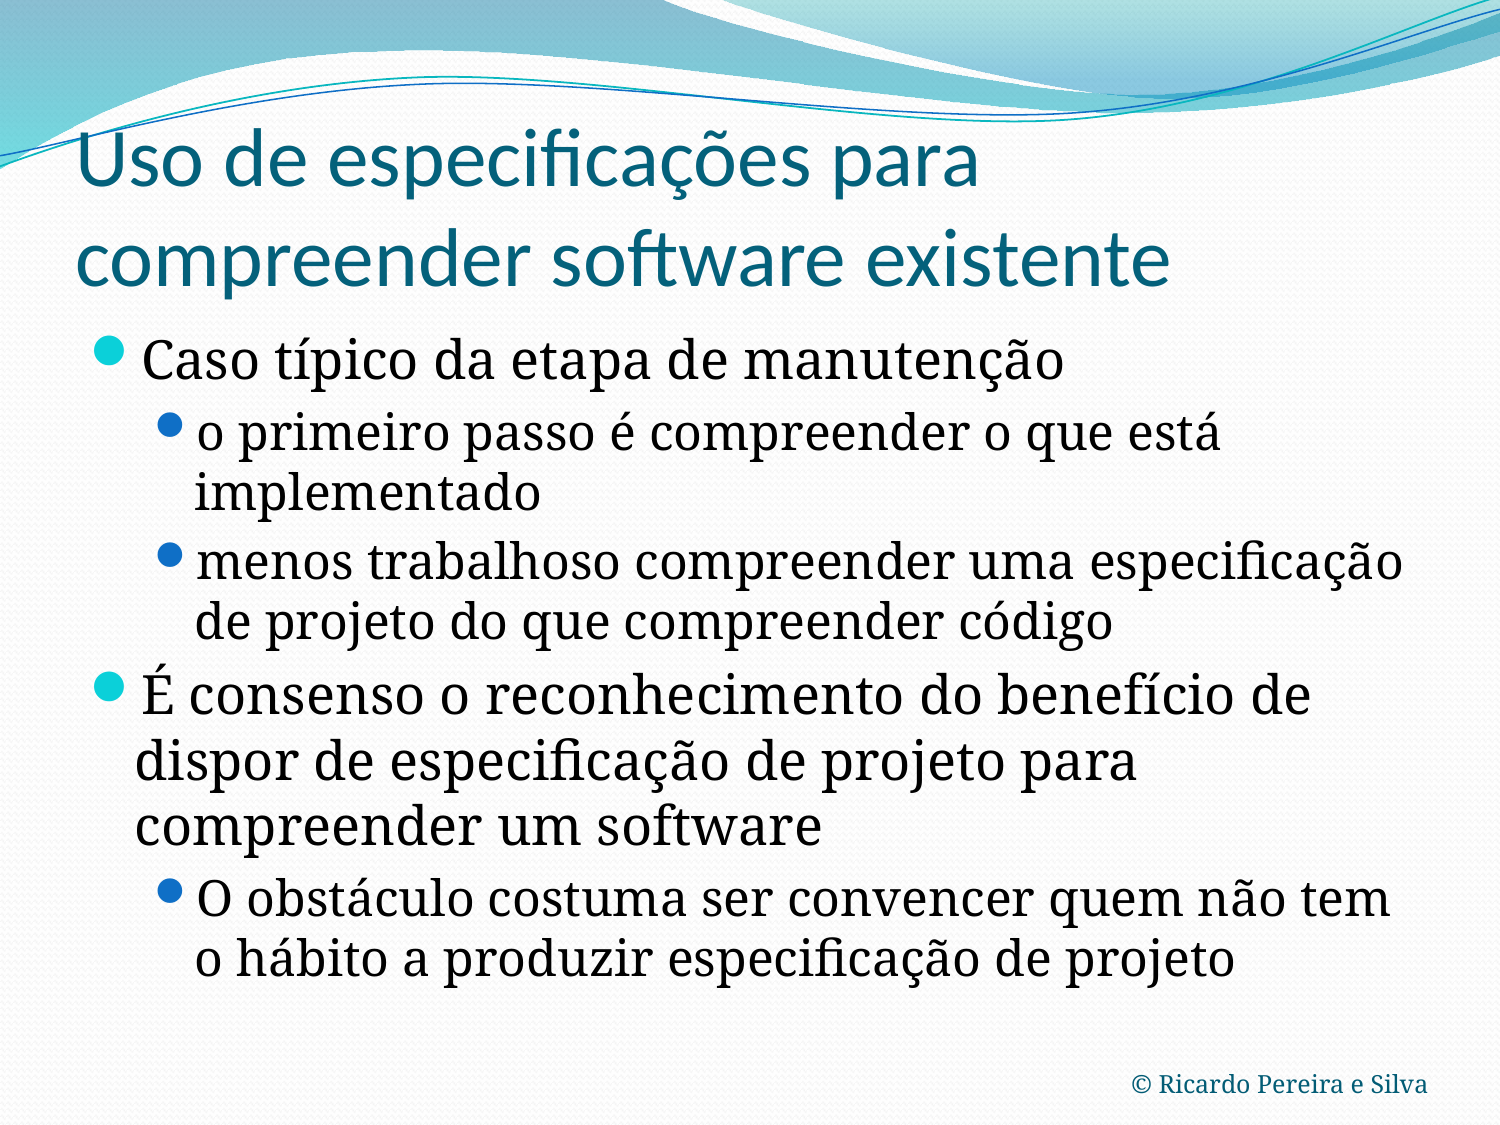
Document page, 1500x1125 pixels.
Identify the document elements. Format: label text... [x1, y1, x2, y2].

title Uso de especificações para compreender software existente [75, 115, 1425, 303]
list Caso típico da etapa de manutenção o primeiro passo é compreender o que está implementado menos trabalhoso compreender uma especificação de projeto do que compreender código É consenso o reconhecimento do benefício de dispor de especificação de projeto para compreender um software O obstáculo costuma ser convencer quem não tem o hábito a produzir especificação de projeto [75, 317, 1425, 1038]
footer © Ricardo Pereira e Silva [1101, 1042, 1429, 1103]
